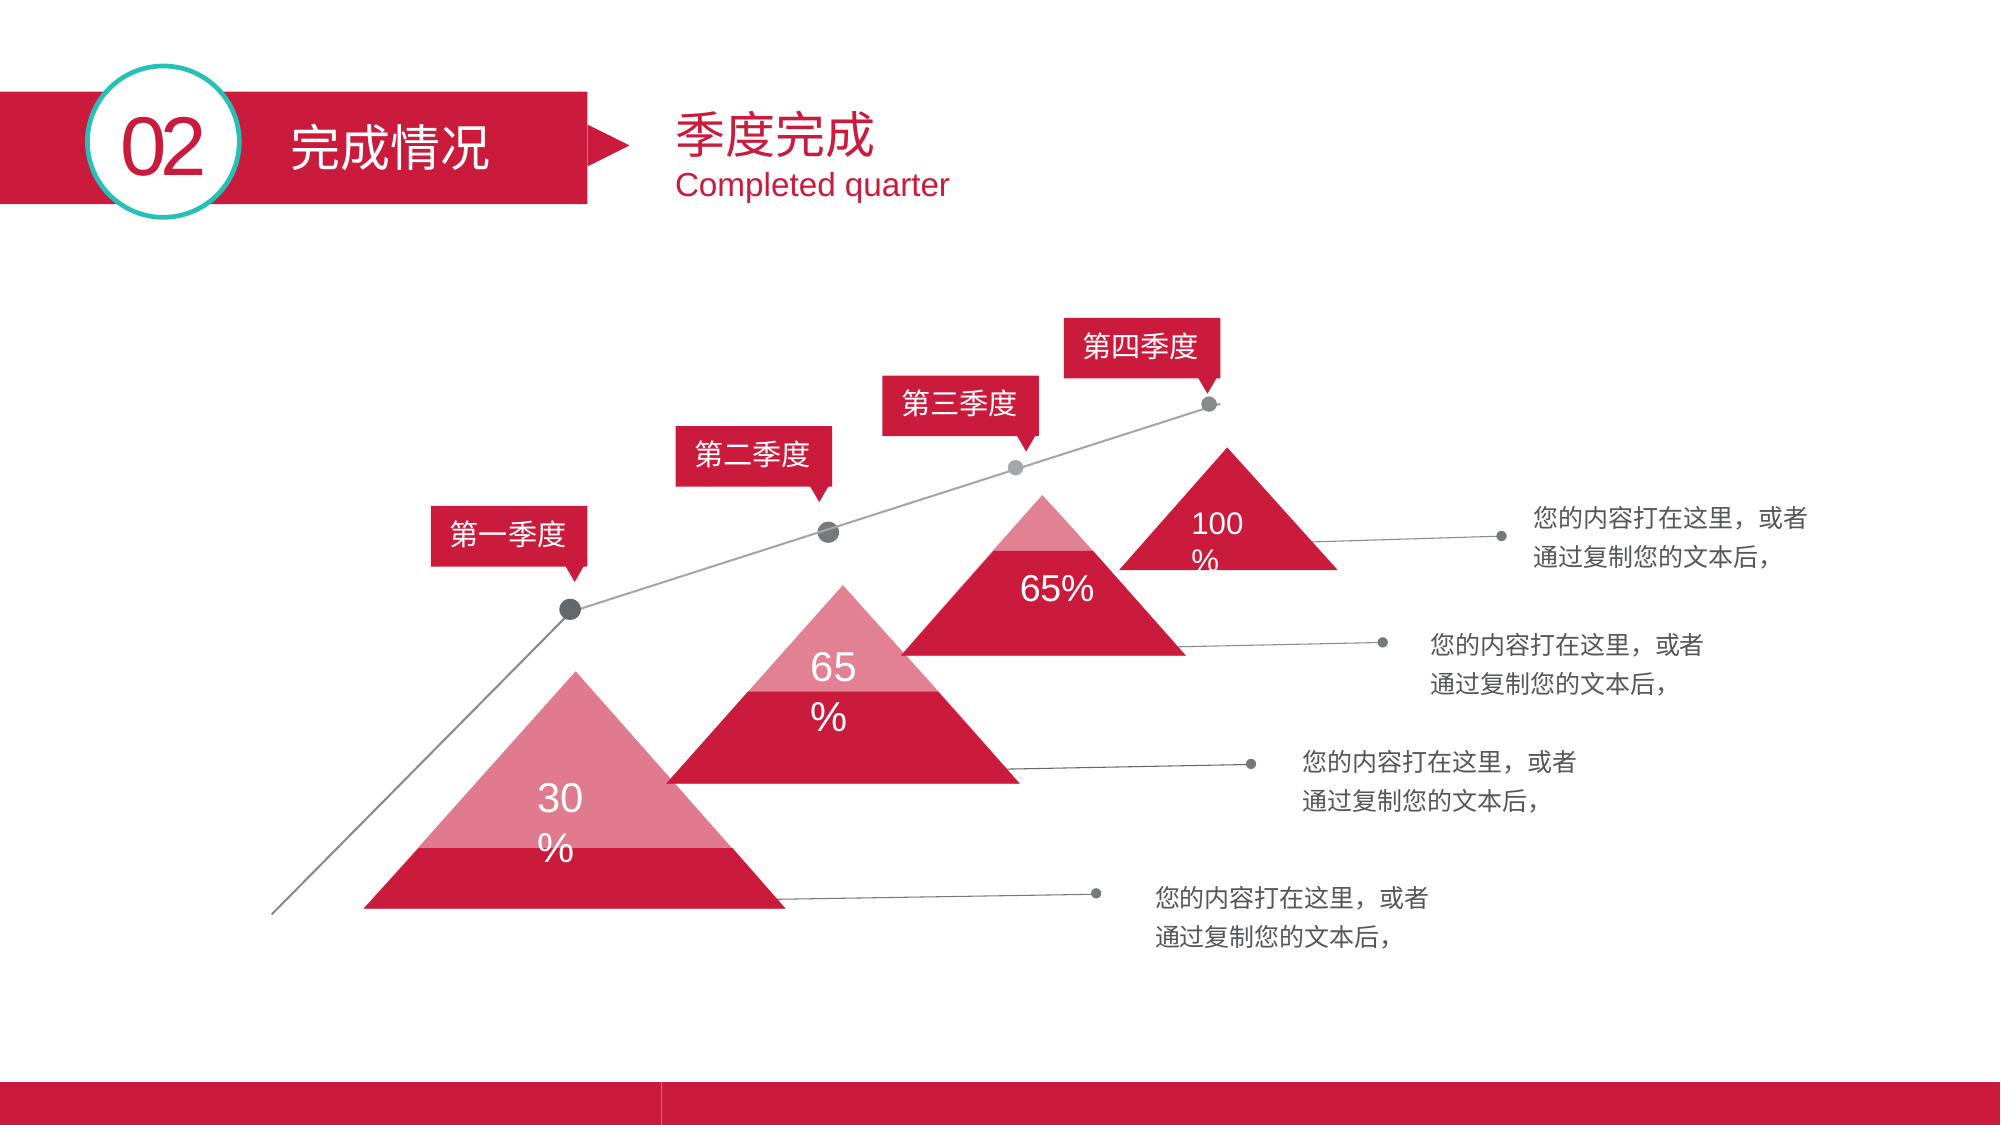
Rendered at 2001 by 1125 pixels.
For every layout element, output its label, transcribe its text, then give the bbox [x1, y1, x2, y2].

text_box 您的内容打在这里，或者通过复制您的文本后， [1518, 486, 1841, 580]
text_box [271, 396, 1221, 915]
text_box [252, 91, 630, 205]
text_box 您的内容打在这里，或者通过复制您的文本后， [1139, 866, 1462, 959]
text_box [87, 65, 252, 218]
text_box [1063, 317, 1221, 394]
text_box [882, 375, 1039, 452]
text_box 您的内容打在这里，或者通过复制您的文本后， [1415, 613, 1738, 706]
text_box [1330, 1081, 2000, 1125]
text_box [363, 671, 786, 909]
text_box 您的内容打在这里，或者通过复制您的文本后， [1287, 729, 1610, 823]
text_box [661, 1081, 1330, 1125]
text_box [1338, 530, 1507, 543]
text_box [0, 1081, 661, 1125]
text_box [1221, 758, 1257, 771]
text_box 季度完成 Completed quarter [660, 96, 977, 211]
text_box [1221, 637, 1388, 648]
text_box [900, 495, 1186, 663]
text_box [1221, 447, 1338, 587]
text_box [430, 505, 588, 582]
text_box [0, 91, 87, 205]
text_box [675, 426, 833, 503]
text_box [666, 585, 1020, 784]
